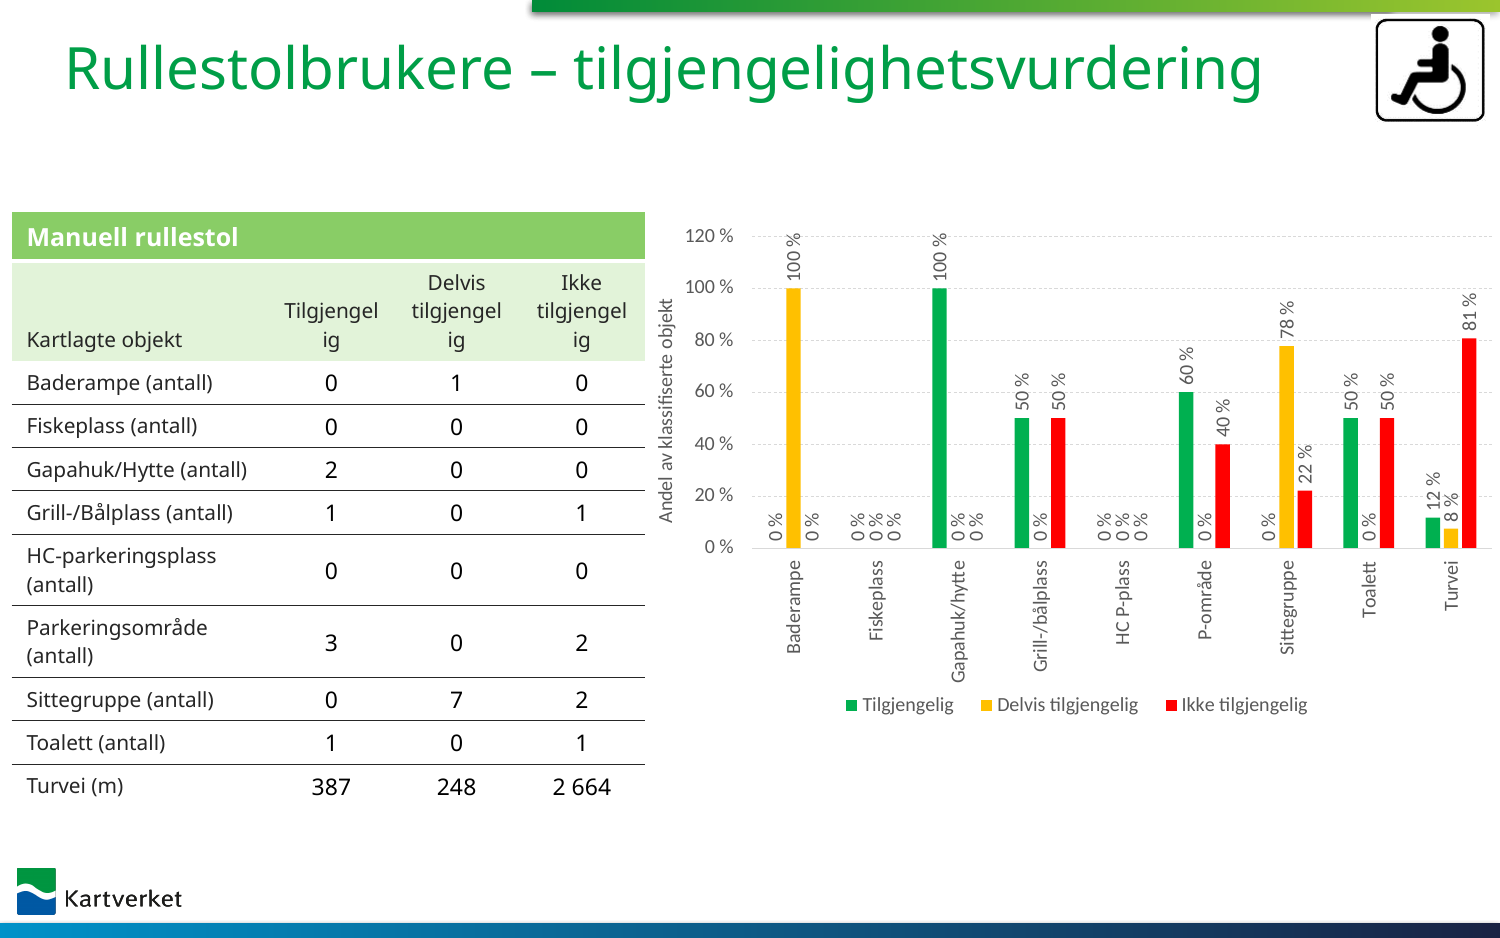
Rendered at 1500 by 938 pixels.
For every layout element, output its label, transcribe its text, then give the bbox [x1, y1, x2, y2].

table_cell Delvis tilgjengelig [394, 263, 519, 361]
table_cell Kartlagte objekt [12, 263, 269, 361]
table_cell 0 [394, 535, 519, 605]
table_cell Ikke tilgjengelig [519, 263, 638, 361]
table_cell 0 [269, 678, 394, 720]
table_cell Fiskeplass (antall) [12, 405, 269, 447]
table_cell Parkeringsområde (antall) [12, 606, 269, 677]
table_cell Gapahuk/Hytte (antall) [12, 448, 269, 490]
table_cell Tilgjengelig [269, 263, 394, 361]
table_cell 248 [394, 765, 519, 807]
table_cell 1 [519, 721, 645, 764]
table_cell 0 [394, 721, 519, 764]
table_cell 0 [269, 361, 394, 404]
table_cell 1 [269, 491, 394, 534]
table_cell 2 [519, 678, 638, 720]
table_cell 0 [519, 535, 638, 605]
table_cell Baderampe (antall) [12, 361, 269, 404]
table_cell 0 [519, 361, 638, 404]
table_cell 0 [394, 448, 519, 490]
table_header Manuell rullestol [12, 212, 645, 259]
table_cell 387 [269, 765, 394, 807]
table_cell Turvei (m) [12, 765, 269, 807]
picture [643, 218, 1500, 728]
table_cell 3 [269, 606, 394, 677]
table_cell 0 [519, 405, 638, 447]
table_cell 0 [394, 491, 519, 534]
table_cell 7 [394, 678, 519, 720]
table_cell 0 [269, 535, 394, 605]
table_cell 2 [519, 606, 638, 677]
table_cell 1 [394, 361, 519, 404]
table_cell Sittegruppe (antall) [12, 678, 269, 720]
table_cell 2 664 [519, 765, 645, 807]
table_cell 0 [394, 405, 519, 447]
table_cell 0 [394, 606, 519, 677]
text_box Rullestolbrukere – tilgjengelighetsvurdering [49, 12, 1372, 109]
table_cell HC-parkeringsplass (antall) [12, 535, 269, 605]
table_cell 1 [269, 721, 394, 764]
table_cell 1 [519, 491, 638, 534]
table_cell Toalett (antall) [12, 721, 269, 764]
table_cell 0 [519, 448, 638, 490]
table_cell Grill-/Bålplass (antall) [12, 491, 269, 534]
picture [1371, 13, 1491, 127]
table_cell 2 [269, 448, 394, 490]
table_cell 0 [269, 405, 394, 447]
